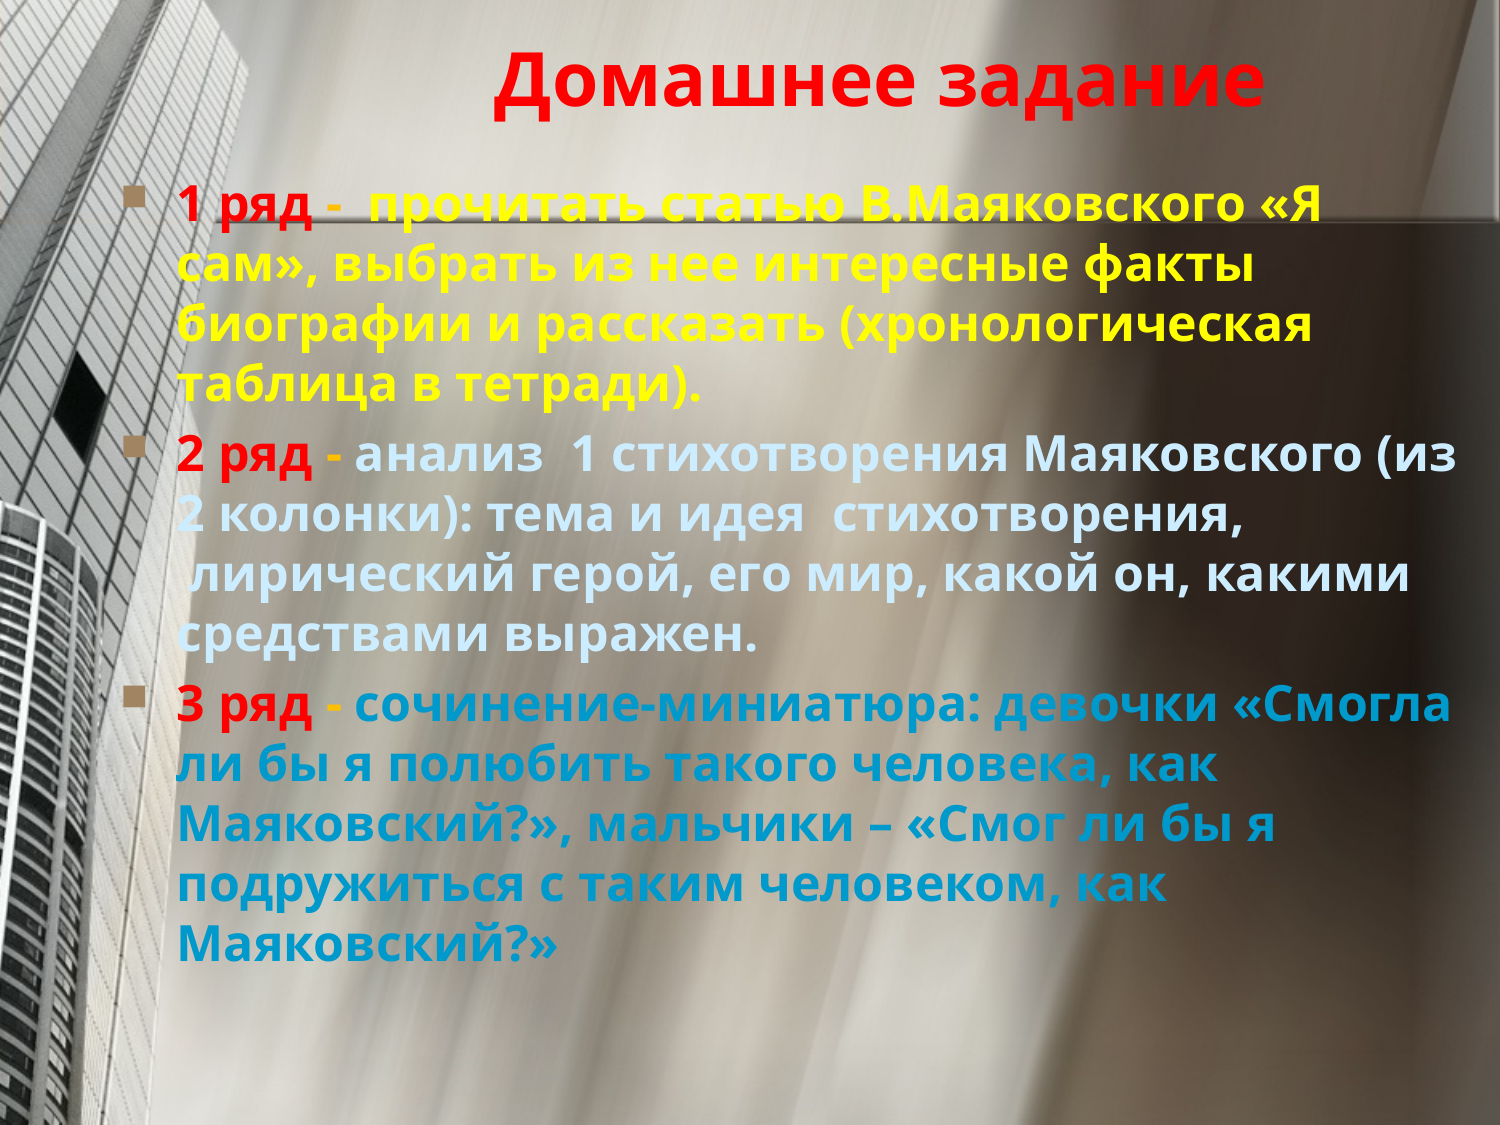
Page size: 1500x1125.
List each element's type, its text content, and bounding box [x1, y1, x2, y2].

picture [0, 0, 1500, 1125]
title Домашнее задание [287, 37, 1476, 130]
list 1 ряд - прочитать статью В.Маяковского «Я сам», выбрать из нее интересные факты биографии и рассказать (хронологическая таблица в тетради). 2 ряд - анализ 1 стихотворения Маяковского (из 2 колонки): тема и идея стихотворения, лирический герой, его мир, какой он, какими средствами выражен. 3 ряд - сочинение-миниатюра: девочки «Смогла ли бы я полюбить такого человека, как Маяковский?», мальчики – «Смог ли бы я подружиться с таким человеком, как Маяковский?» [105, 163, 1476, 1076]
